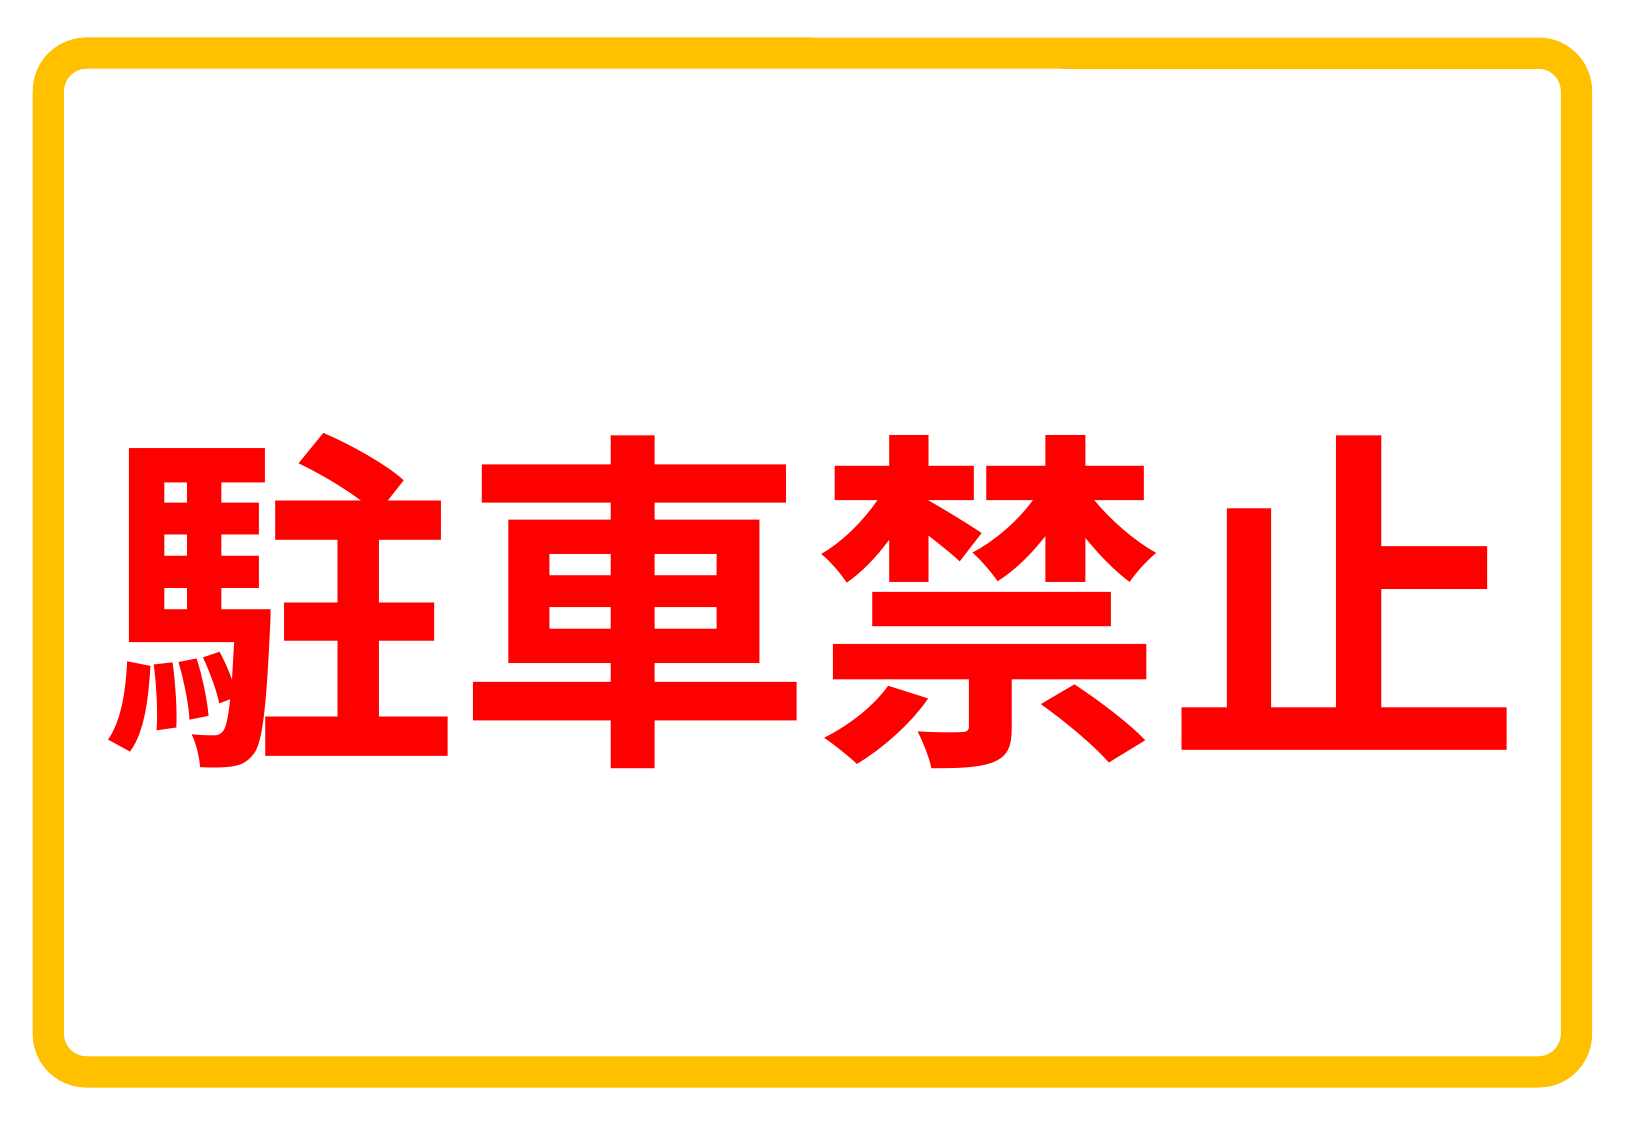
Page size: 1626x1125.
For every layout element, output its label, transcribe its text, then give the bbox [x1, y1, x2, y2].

text_box 駐車禁止 [0, 375, 1625, 815]
text_box [46, 50, 1579, 375]
text_box [46, 815, 1579, 1075]
